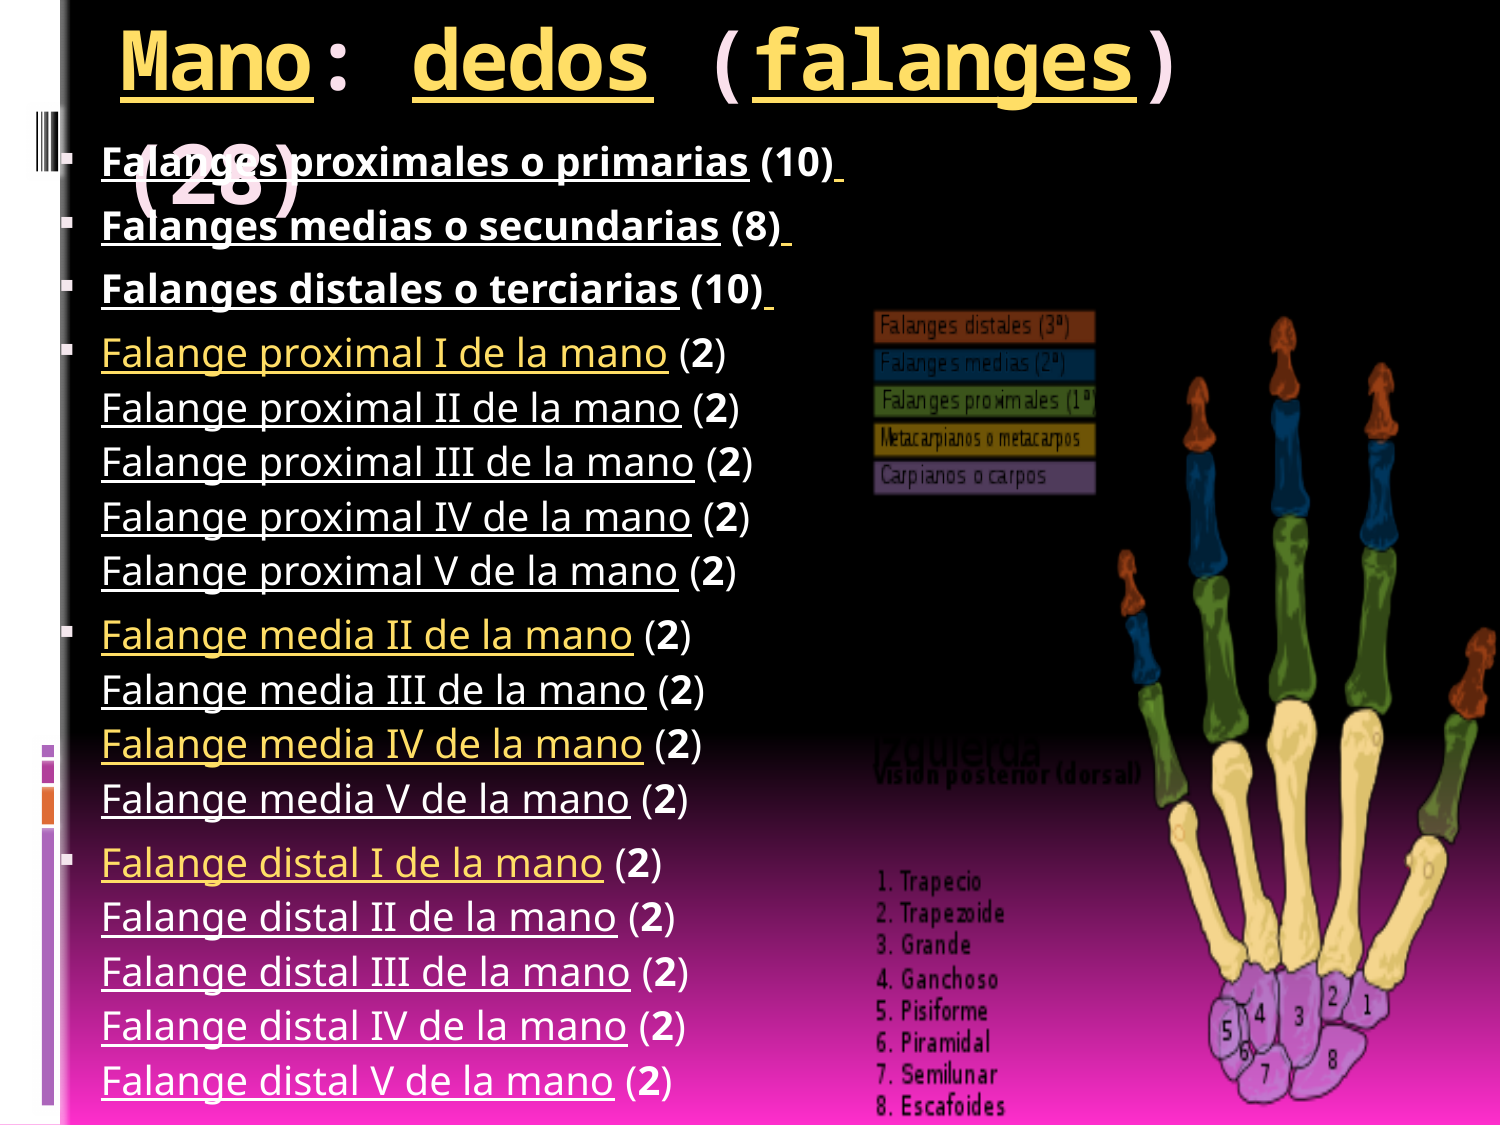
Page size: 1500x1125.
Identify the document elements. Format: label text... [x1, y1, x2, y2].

list Falanges proximales o primarias (10) Falanges medias o secundarias (8) Falanges distales o terciarias (10) Falange proximal I de la mano (2) Falange proximal II de la mano (2) Falange proximal III de la mano (2) Falange proximal IV de la mano (2) Falange proximal V de la mano (2) Falange media II de la mano (2) Falange media III de la mano (2) Falange media IV de la mano (2) Falange media V de la mano (2) Falange distal I de la mano (2) Falange distal II de la mano (2) Falange distal III de la mano (2) Falange distal IV de la mano (2) Falange distal V de la mano (2) [35, 128, 1500, 1125]
picture [866, 292, 1500, 1125]
title Mano: dedos (falanges) (28) [105, 0, 1425, 128]
